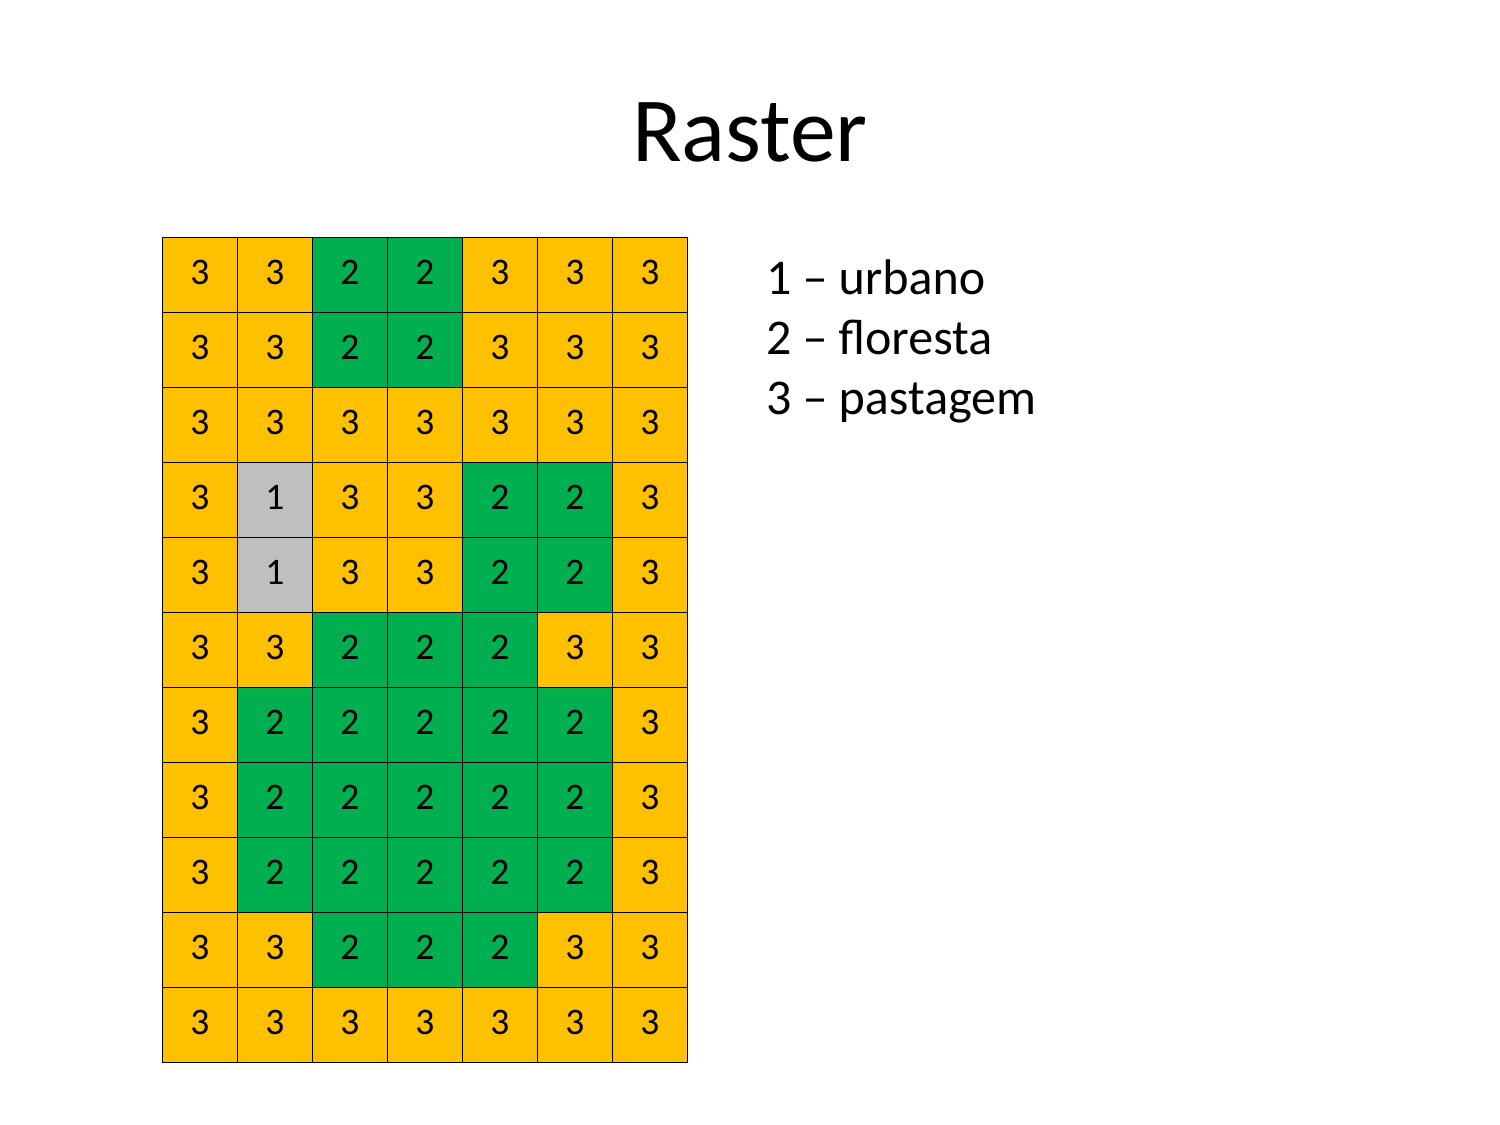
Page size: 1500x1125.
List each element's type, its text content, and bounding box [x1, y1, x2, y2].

table_cell 3 [163, 988, 237, 1062]
table_cell 2 [463, 688, 537, 762]
table_cell 3 [238, 613, 312, 687]
table_cell 2 [238, 838, 312, 912]
table_cell 3 [163, 313, 237, 387]
table_cell 2 [313, 688, 387, 762]
table_cell 3 [538, 913, 612, 987]
table_cell 3 [163, 763, 237, 837]
table_cell 3 [538, 988, 612, 1062]
table_cell 3 [313, 463, 387, 537]
table_cell 2 [463, 538, 537, 612]
table_cell 3 [388, 538, 462, 612]
table_header 2 [313, 238, 387, 312]
text_box 1 – urbano 2 – floresta 3 – pastagem [751, 237, 1052, 433]
table_cell 3 [613, 688, 687, 762]
table_cell 3 [613, 538, 687, 612]
table_cell 3 [238, 913, 312, 987]
table_cell 3 [163, 838, 237, 912]
table_cell 3 [613, 613, 687, 687]
table_cell 3 [613, 388, 687, 462]
table_cell 3 [388, 988, 462, 1062]
table_cell 2 [463, 613, 537, 687]
table_cell 3 [388, 463, 462, 537]
table_cell 2 [388, 688, 462, 762]
table_cell 3 [463, 388, 537, 462]
table_cell 3 [388, 388, 462, 462]
table_cell 3 [538, 388, 612, 462]
table_cell 2 [313, 613, 387, 687]
table_header 3 [613, 238, 687, 312]
table_cell 2 [388, 613, 462, 687]
table_cell 3 [313, 388, 387, 462]
table_header 3 [163, 238, 237, 312]
table_cell 2 [463, 463, 537, 537]
table_cell 2 [388, 913, 462, 987]
table_cell 2 [538, 538, 612, 612]
table_cell 3 [613, 313, 687, 387]
table_cell 2 [238, 688, 312, 762]
table_cell 3 [163, 613, 237, 687]
table_cell 3 [613, 463, 687, 537]
table_cell 3 [613, 913, 687, 987]
table_header 3 [463, 238, 537, 312]
table_cell 2 [313, 838, 387, 912]
table_header 3 [238, 238, 312, 312]
table_cell 3 [238, 988, 312, 1062]
table_cell 3 [313, 988, 387, 1062]
table_cell 1 [238, 538, 312, 612]
table_cell 3 [313, 538, 387, 612]
table_cell 2 [388, 763, 462, 837]
table_cell 2 [313, 763, 387, 837]
table_cell 3 [538, 613, 612, 687]
table_cell 2 [463, 838, 537, 912]
table_cell 3 [613, 763, 687, 837]
table_cell 3 [613, 838, 687, 912]
table_cell 2 [388, 838, 462, 912]
table_cell 3 [238, 388, 312, 462]
table_cell 3 [163, 388, 237, 462]
table_cell 3 [163, 913, 237, 987]
table_cell 2 [538, 688, 612, 762]
table_header 2 [388, 238, 462, 312]
table_cell 3 [163, 463, 237, 537]
table_cell 2 [463, 913, 537, 987]
table_cell 2 [463, 763, 537, 837]
table_cell 3 [613, 988, 687, 1062]
table_cell 2 [388, 313, 462, 387]
table_cell 2 [238, 763, 312, 837]
table_cell 3 [538, 313, 612, 387]
table_cell 3 [163, 538, 237, 612]
table_cell 2 [538, 463, 612, 537]
table_cell 2 [313, 913, 387, 987]
table_cell 2 [538, 763, 612, 837]
title Raster [75, 45, 1425, 233]
table_cell 2 [538, 838, 612, 912]
table_header 3 [538, 238, 612, 312]
table_cell 3 [238, 313, 312, 387]
table_cell 3 [163, 688, 237, 762]
table_cell 3 [463, 988, 537, 1062]
table_cell 1 [238, 463, 312, 537]
table_cell 3 [463, 313, 537, 387]
table_cell 2 [313, 313, 387, 387]
